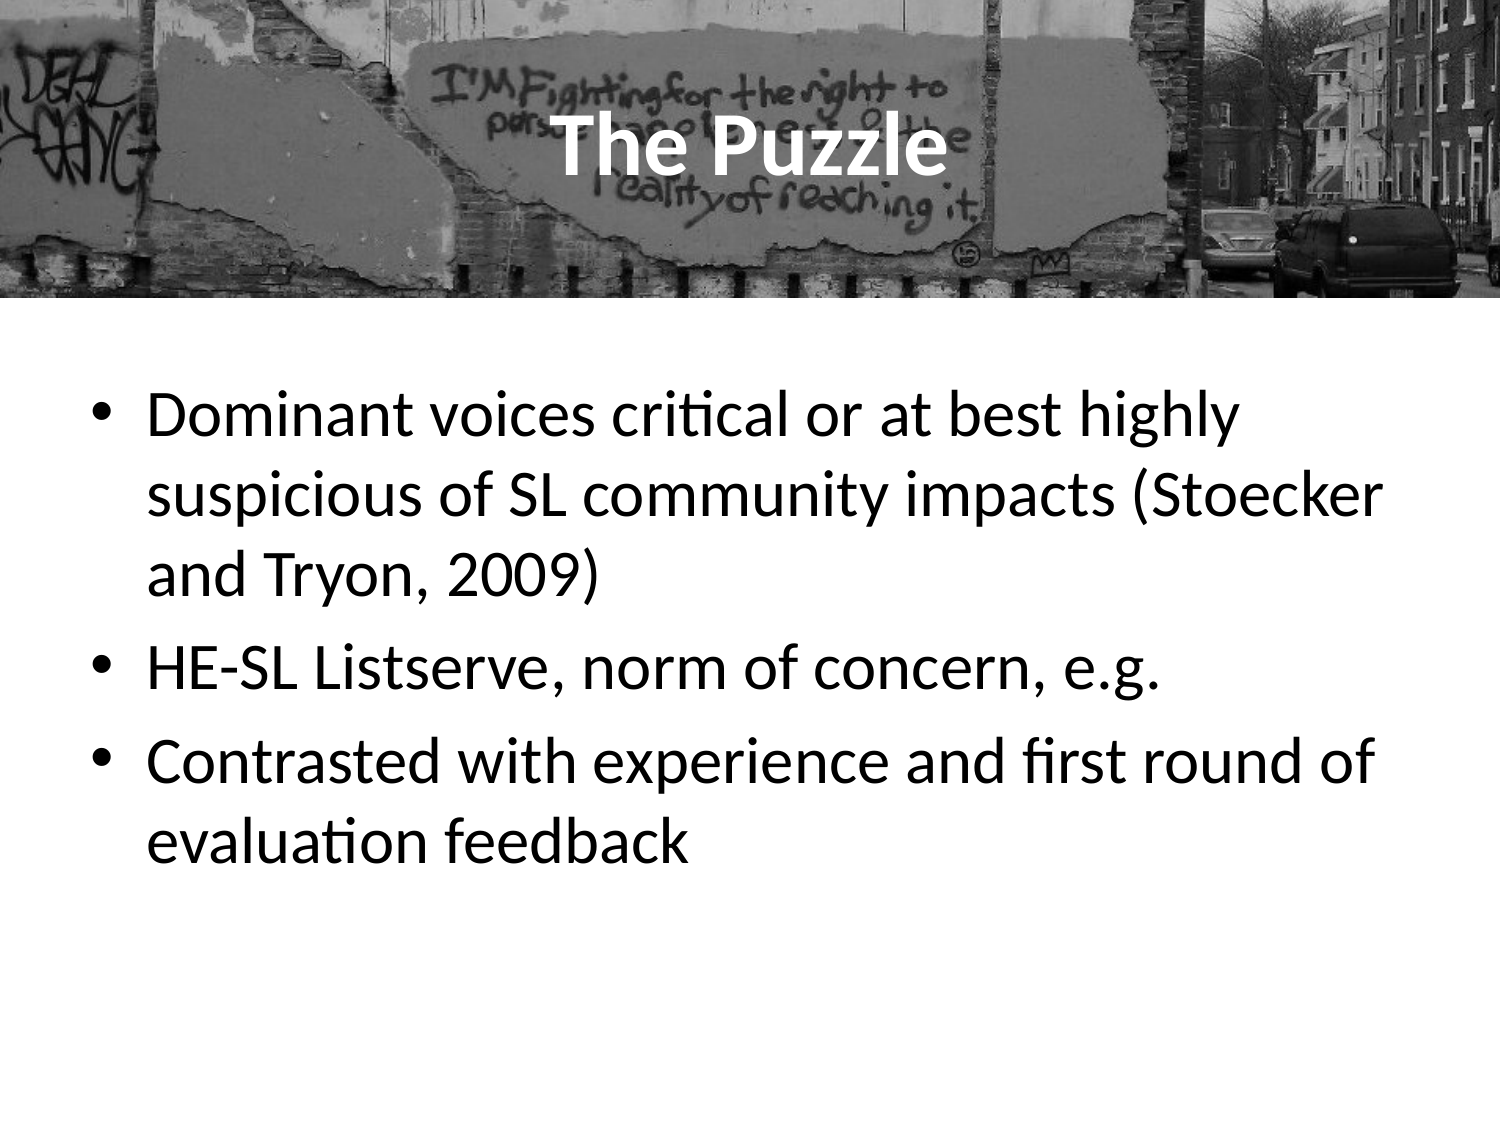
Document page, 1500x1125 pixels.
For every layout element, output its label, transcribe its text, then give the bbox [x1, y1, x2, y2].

picture [0, 0, 1500, 299]
list Dominant voices critical or at best highly suspicious of SL community impacts (Stoecker and Tryon, 2009) HE-SL Listserve, norm of concern, e.g. Contrasted with experience and first round of evaluation feedback [75, 362, 1425, 1005]
